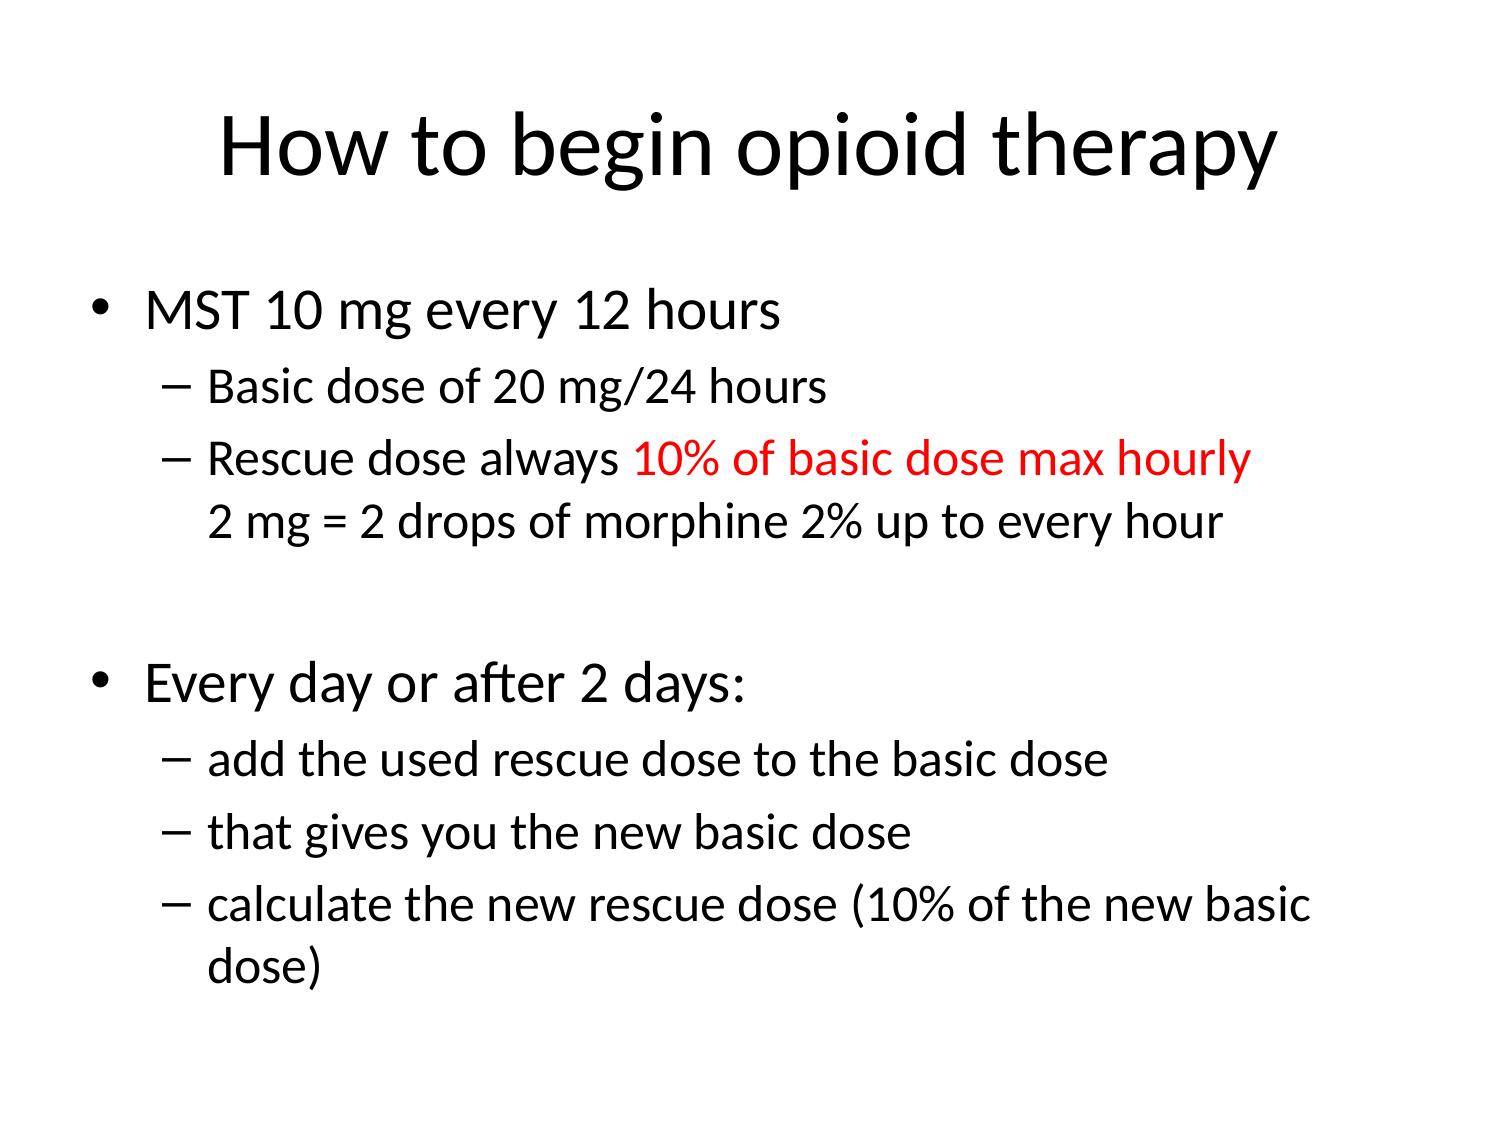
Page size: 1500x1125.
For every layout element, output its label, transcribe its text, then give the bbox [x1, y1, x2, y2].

title How to begin opioid therapy [75, 45, 1425, 233]
list MST 10 mg every 12 hours Basic dose of 20 mg/24 hours Rescue dose always 10% of basic dose max hourly 2 mg = 2 drops of morphine 2% up to every hour Every day or after 2 days: add the used rescue dose to the basic dose that gives you the new basic dose calculate the new rescue dose (10% of the new basic dose) [75, 262, 1425, 1005]
